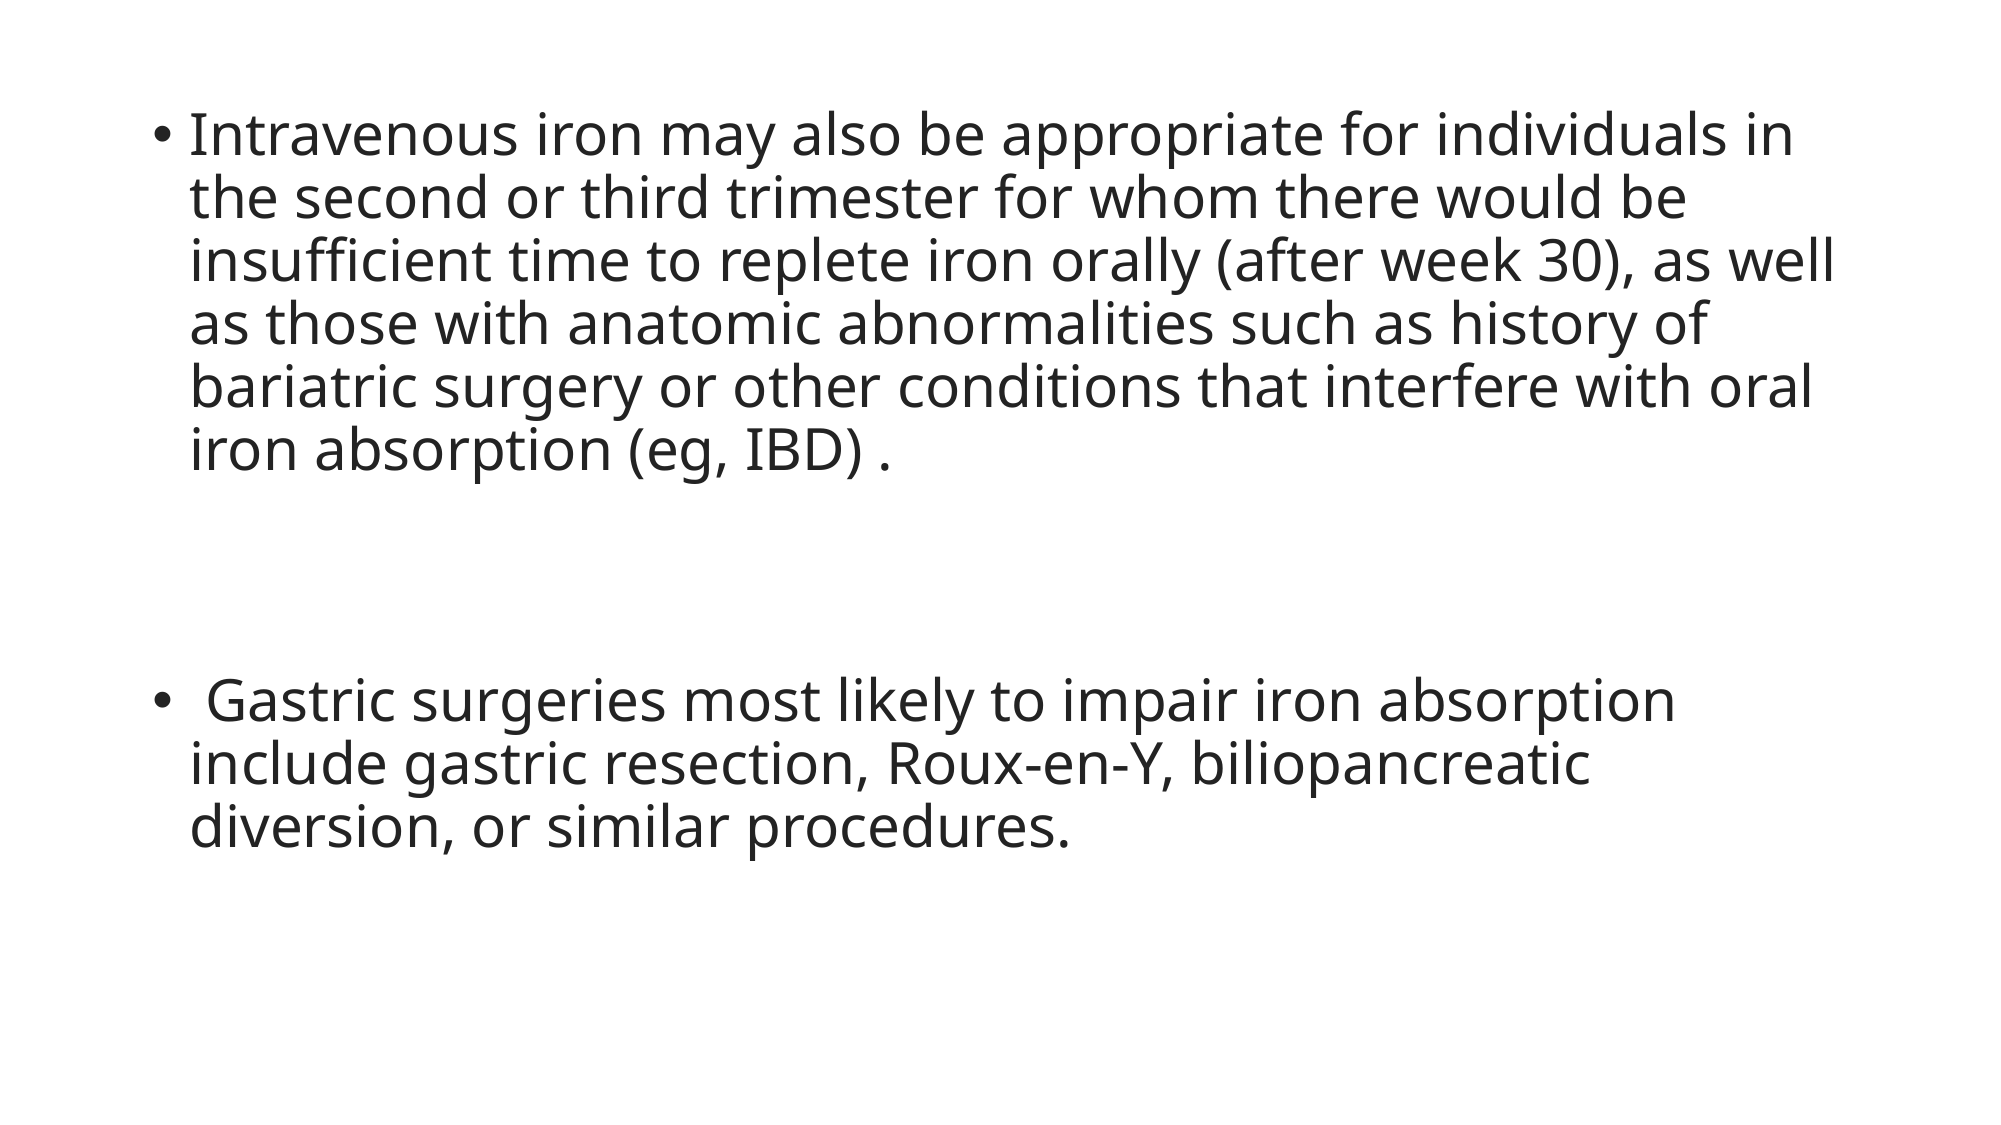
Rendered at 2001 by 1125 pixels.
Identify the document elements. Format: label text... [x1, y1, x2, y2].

list Intravenous iron may also be appropriate for individuals in the second or third trimester for whom there would be insufficient time to replete iron orally (after week 30), as well as those with anatomic abnormalities such as history of bariatric surgery or other conditions that interfere with oral iron absorption (eg, IBD) . Gastric surgeries most likely to impair iron absorption include gastric resection, Roux-en-Y, biliopancreatic diversion, or similar procedures. [137, 97, 1863, 1014]
